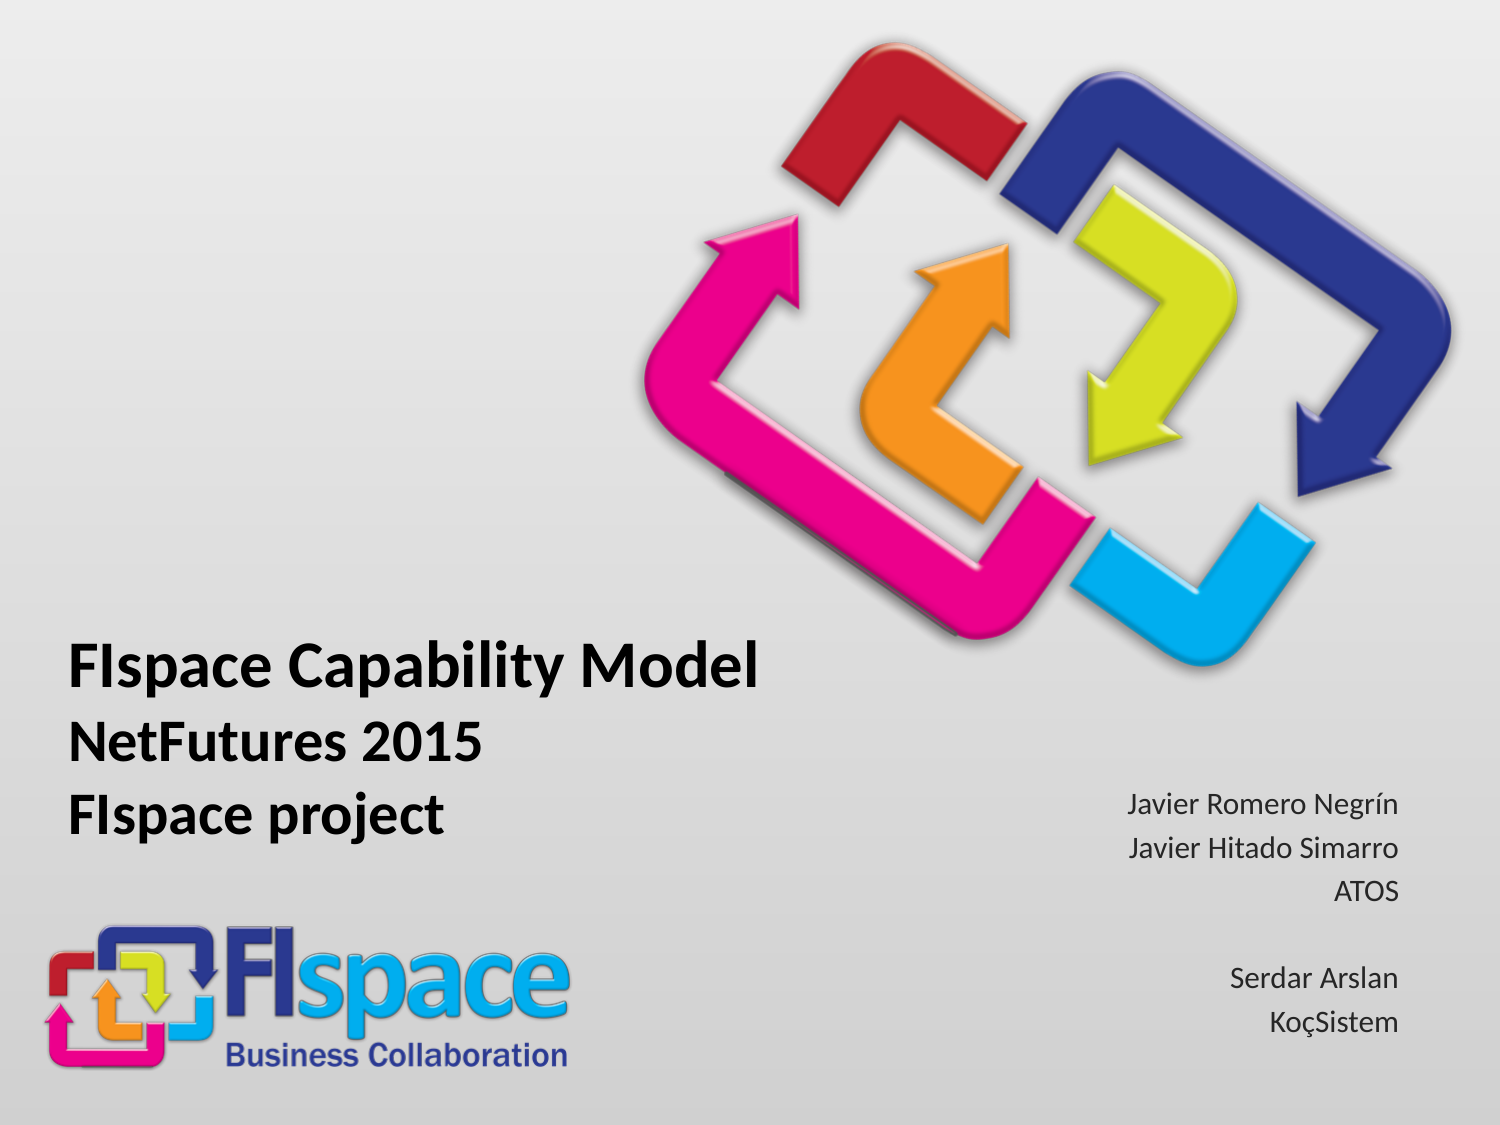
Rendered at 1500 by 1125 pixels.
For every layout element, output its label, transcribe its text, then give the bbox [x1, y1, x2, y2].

subtitle Javier Romero Negrín Javier Hitado Simarro ATOS Serdar Arslan KoçSistem [856, 775, 1415, 1047]
picture [35, 917, 580, 1073]
picture [557, 0, 1500, 816]
title FIspace Capability Model NetFutures 2015 FIspace project [53, 574, 845, 894]
